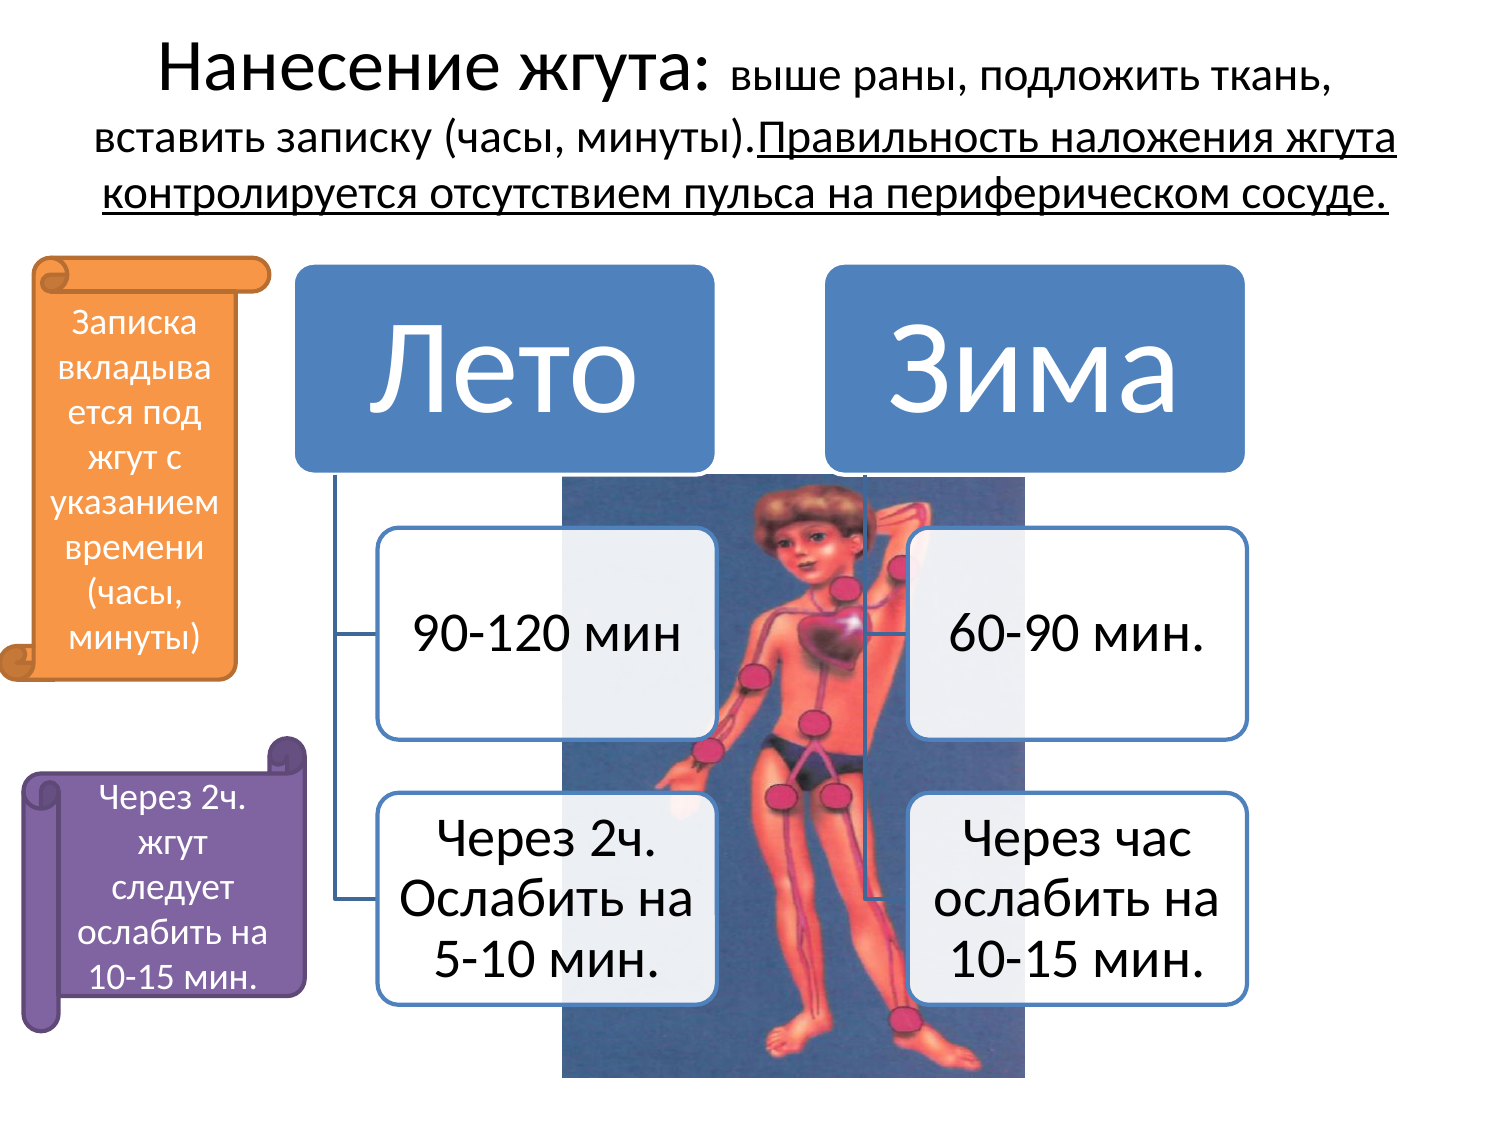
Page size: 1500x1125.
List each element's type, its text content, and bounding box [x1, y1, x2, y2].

text_box Записка вкладывается под жгут с указанием времени (часы, минуты) [0, 255, 265, 682]
title Нанесение жгута: выше раны, подложить ткань, вставить записку (часы, минуты).Правильность наложения жгута контролируется отсутствием пульса на периферическом сосуде. [70, 0, 1421, 235]
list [74, 262, 1466, 1006]
picture [562, 1006, 1025, 1079]
text_box Через 2ч. жгут следует ослабить на 10-15 мин. [21, 771, 69, 1034]
